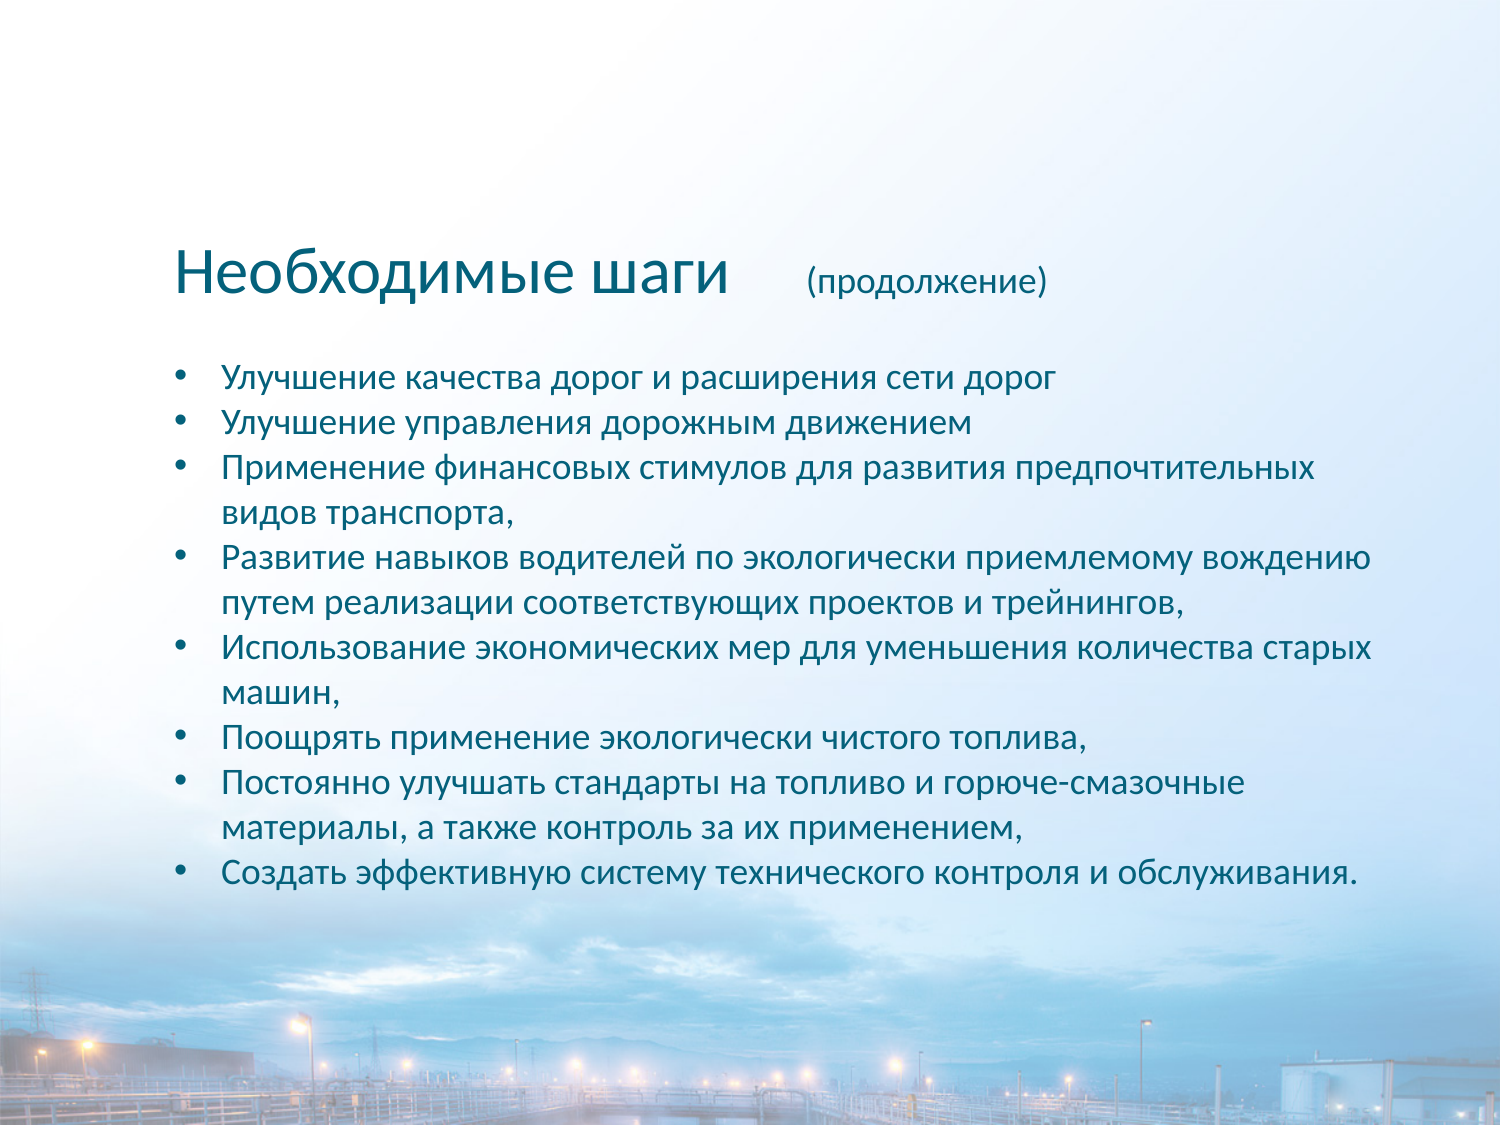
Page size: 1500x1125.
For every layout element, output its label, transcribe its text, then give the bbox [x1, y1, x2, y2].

text_box Необходимые шаги (продолжение) Улучшение качества дорог и расширения сети дорог Улучшение управления дорожным движением Применение финансовых стимулов для развития предпочтительных видов транспорта, Развитие навыков водителей по экологически приемлемому вождению путем реализации соответствующих проектов и трейнингов, Использование экономических мер для уменьшения количества старых машин, Поощрять применение экологически чистого топлива, Постоянно улучшать стандарты на топливо и горюче-смазочные материалы, а также контроль за их применением, Создать эффективную систему технического контроля и обслуживания. [159, 219, 1400, 1125]
picture [0, 0, 1500, 1125]
